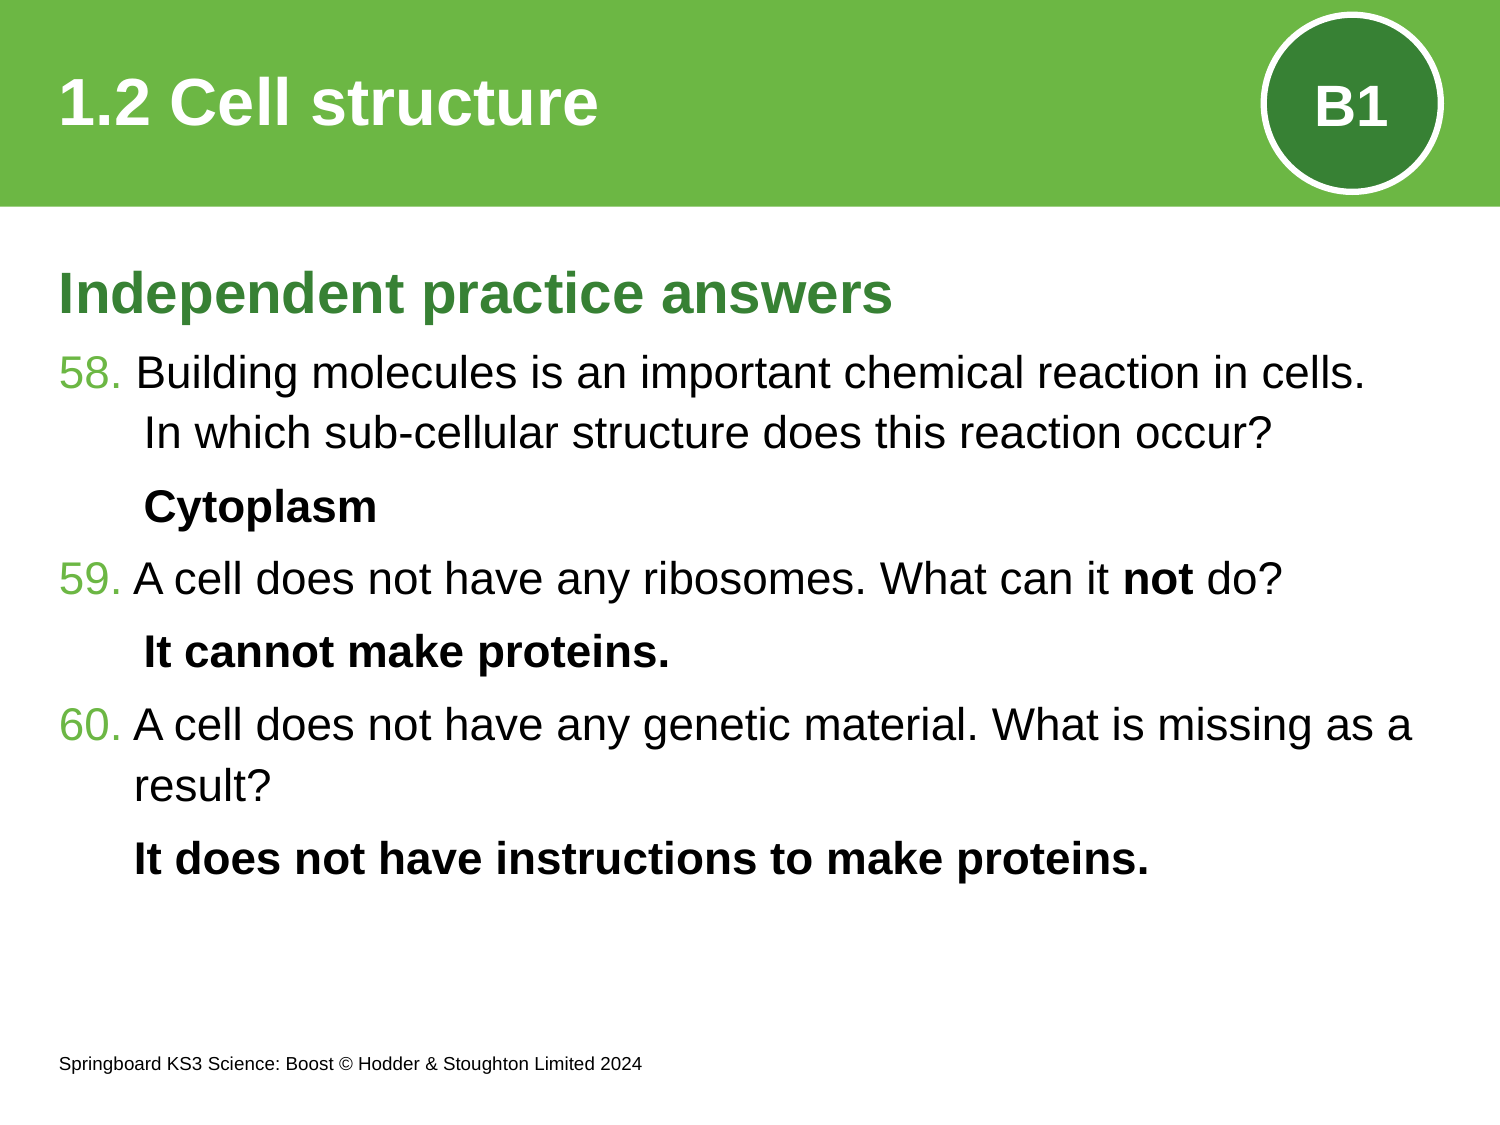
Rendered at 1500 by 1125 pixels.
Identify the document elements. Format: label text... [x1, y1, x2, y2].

title 1.2 Cell structure [59, 0, 1240, 207]
list Independent practice answers 58. Building molecules is an important chemical reaction in cells. In which sub-cellular structure does this reaction occur? Cytoplasm 59. A cell does not have any ribosomes. What can it not do? It cannot make proteins. 60. A cell does not have any genetic material. What is missing as a result? It does not have instructions to make proteins. [59, 248, 1441, 987]
footer Springboard KS3 Science: Boost © Hodder & Stoughton Limited 2024 [59, 1033, 680, 1094]
text_box B1 [1262, 13, 1442, 193]
